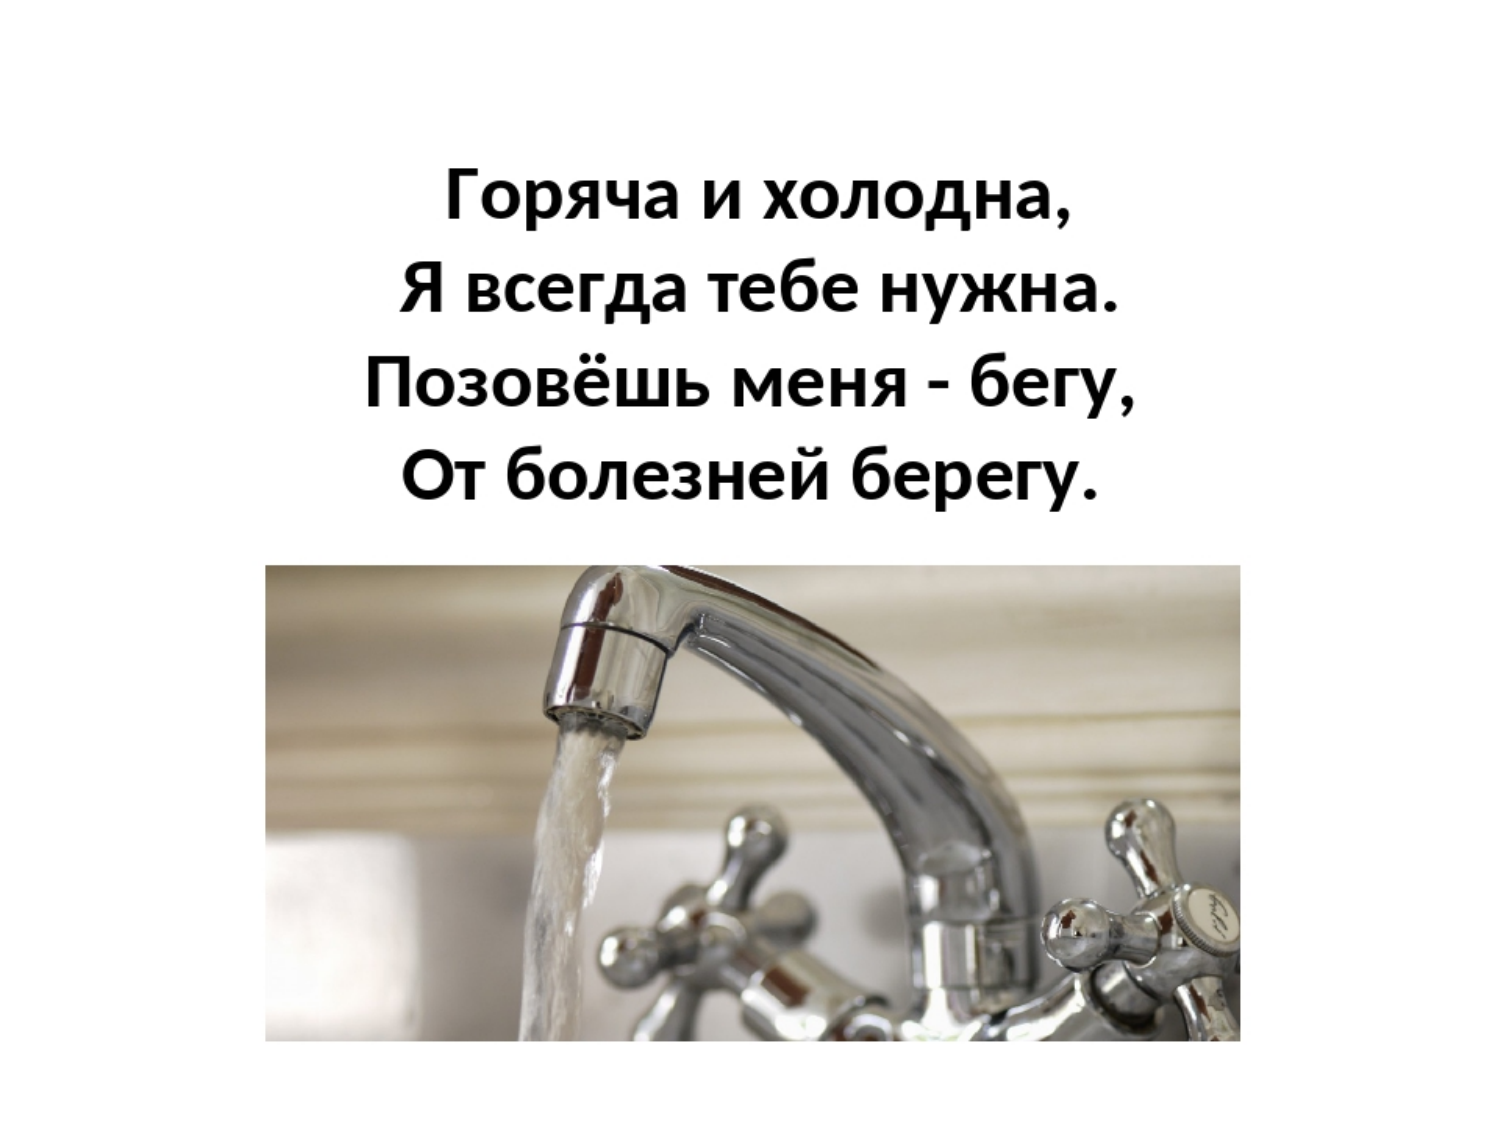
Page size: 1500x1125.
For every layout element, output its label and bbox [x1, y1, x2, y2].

list [0, 18, 1500, 1118]
